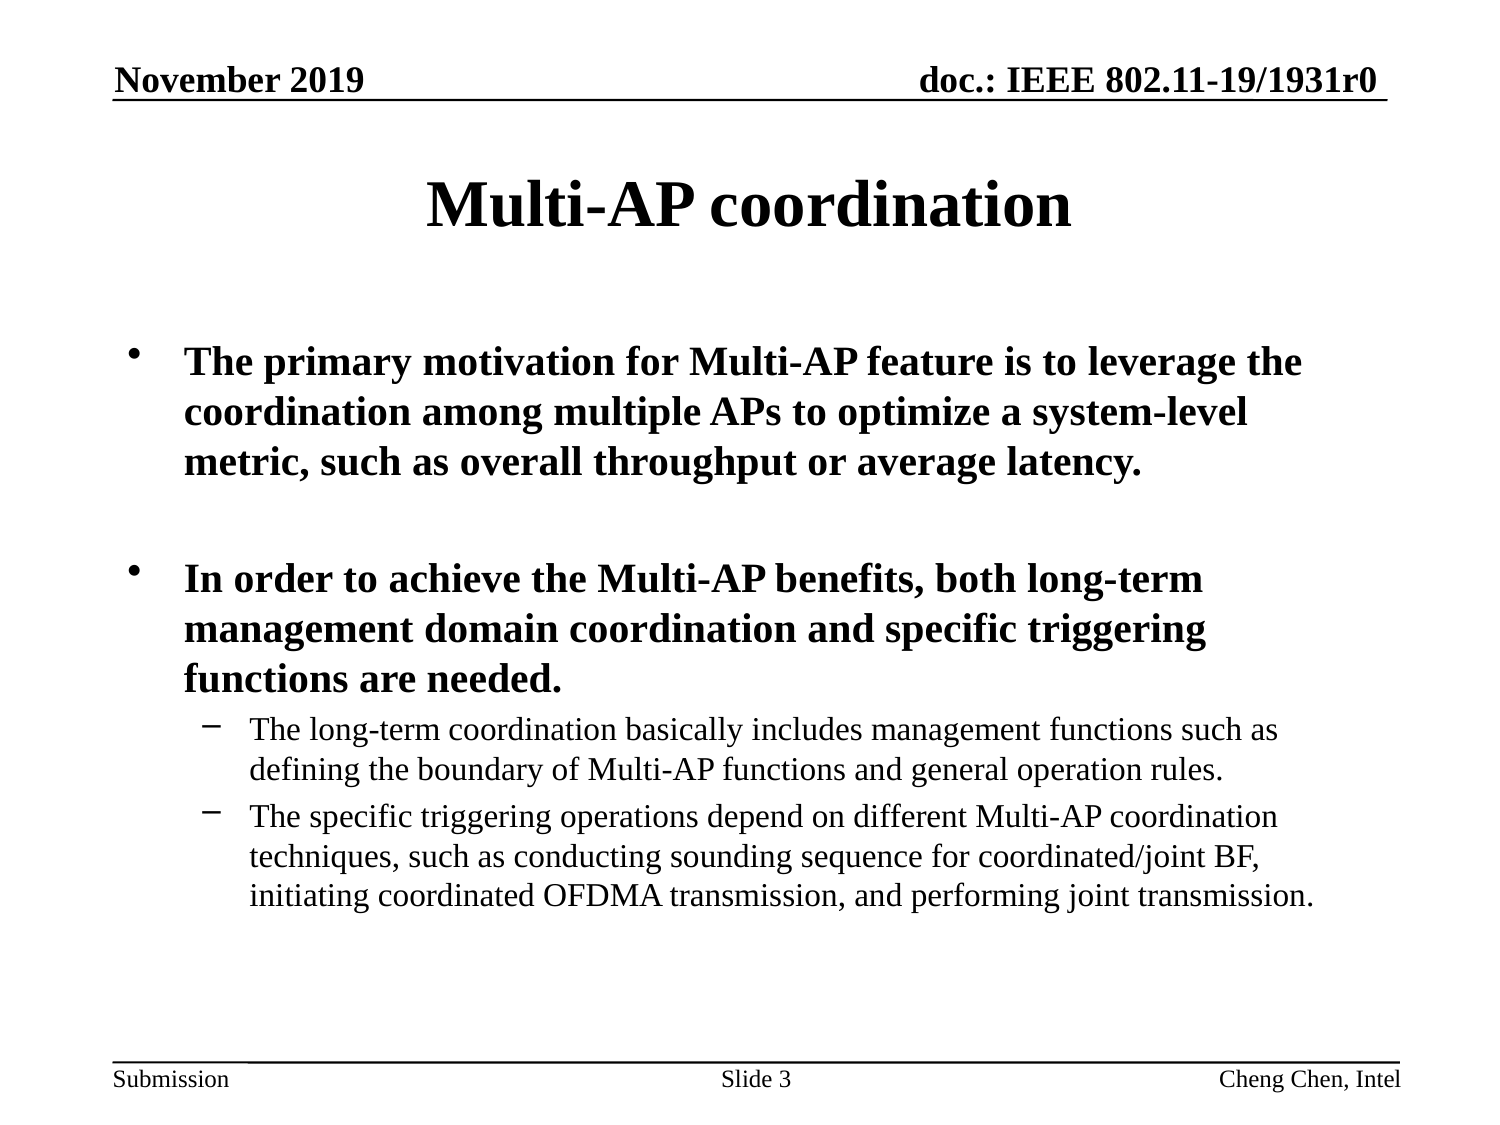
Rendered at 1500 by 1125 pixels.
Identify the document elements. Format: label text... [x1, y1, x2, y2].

title Multi-AP coordination [112, 112, 1388, 288]
footer Cheng Chen, Intel [1186, 1061, 1402, 1093]
slide_number Slide 3 [712, 1061, 800, 1093]
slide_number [114, 54, 368, 101]
list The primary motivation for Multi-AP feature is to leverage the coordination among multiple APs to optimize a system-level metric, such as overall throughput or average latency. In order to achieve the Multi-AP benefits, both long-term management domain coordination and specific triggering functions are needed. The long-term coordination basically includes management functions such as defining the boundary of Multi-AP functions and general operation rules. The specific triggering operations depend on different Multi-AP coordination techniques, such as conducting sounding sequence for coordinated/joint BF, initiating coordinated OFDMA transmission, and performing joint transmission. [112, 326, 1388, 1002]
